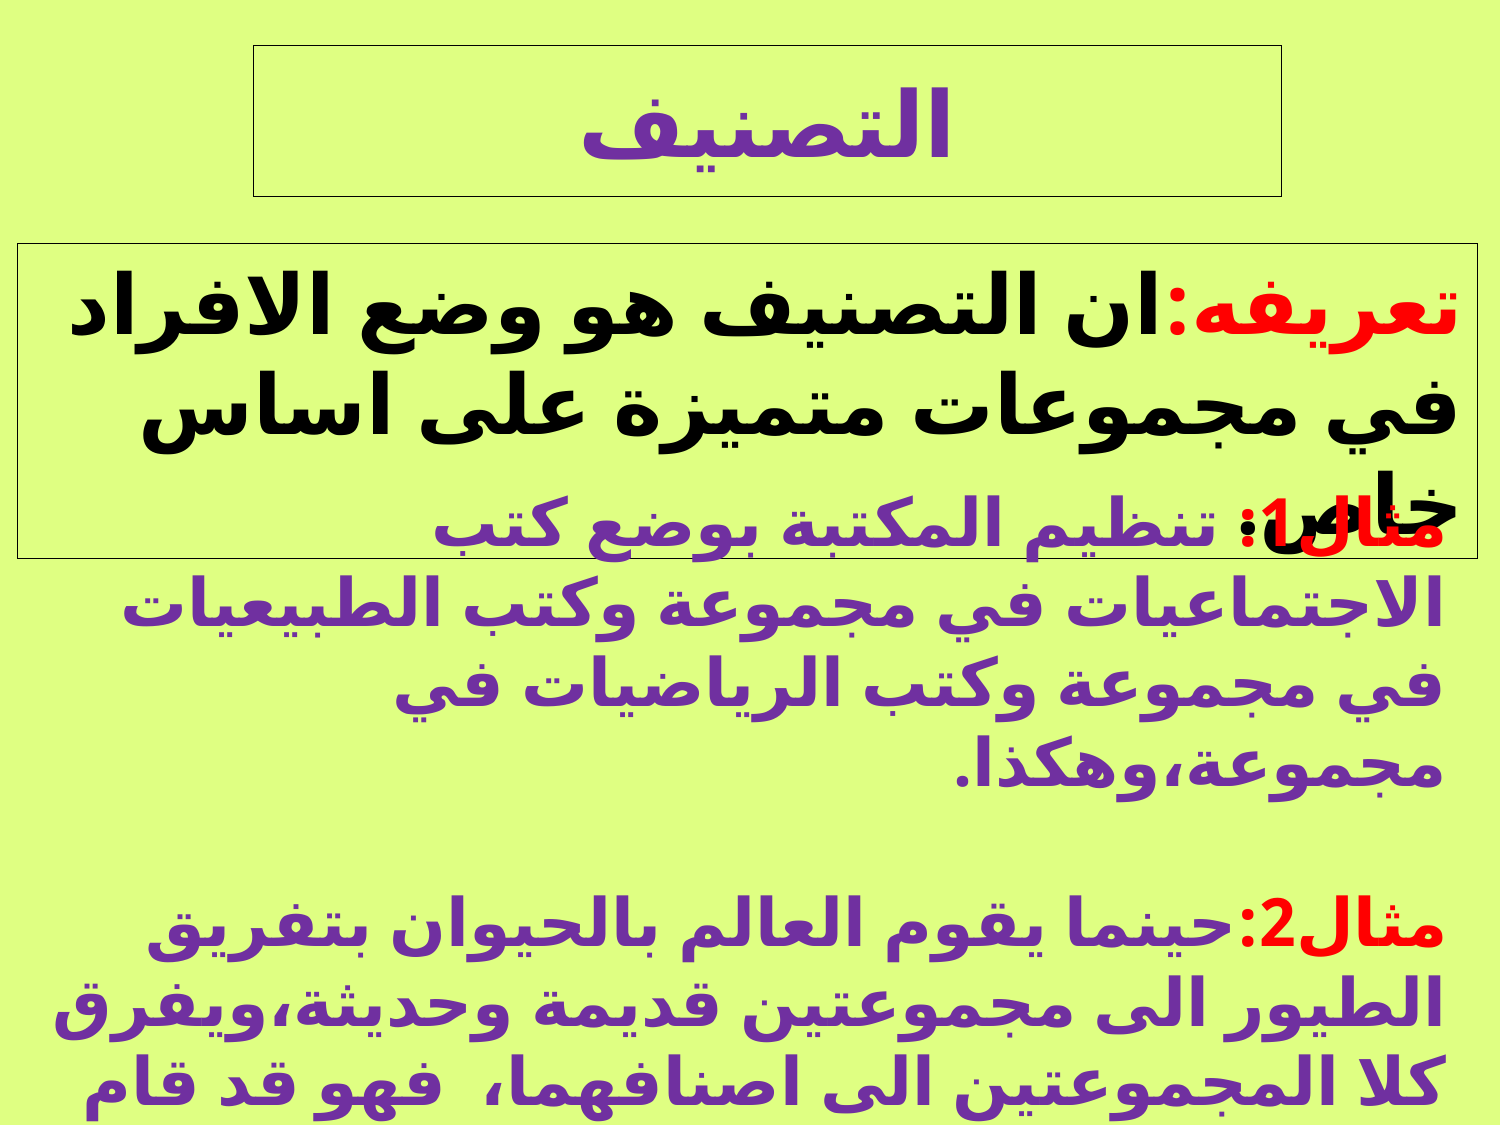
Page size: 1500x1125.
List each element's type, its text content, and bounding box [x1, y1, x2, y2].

title التصنيف [253, 45, 1282, 197]
text_box مثال1: تنظيم المكتبة بوضع كتب الاجتماعيات في مجموعة وكتب الطبيعيات في مجموعة وكتب الرياضيات في مجموعة،وهكذا. مثال2:حينما يقوم العالم بالحيوان بتفريق الطيور الى مجموعتين قديمة وحديثة،ويفرق كلا المجموعتين الى اصنافهما، فهو قد قام بتصنيف الطيور. [33, 472, 1463, 1125]
text_box تعريفه:ان التصنيف هو وضع الافراد في مجموعات متميزة على اساس خاص. [17, 243, 1478, 559]
